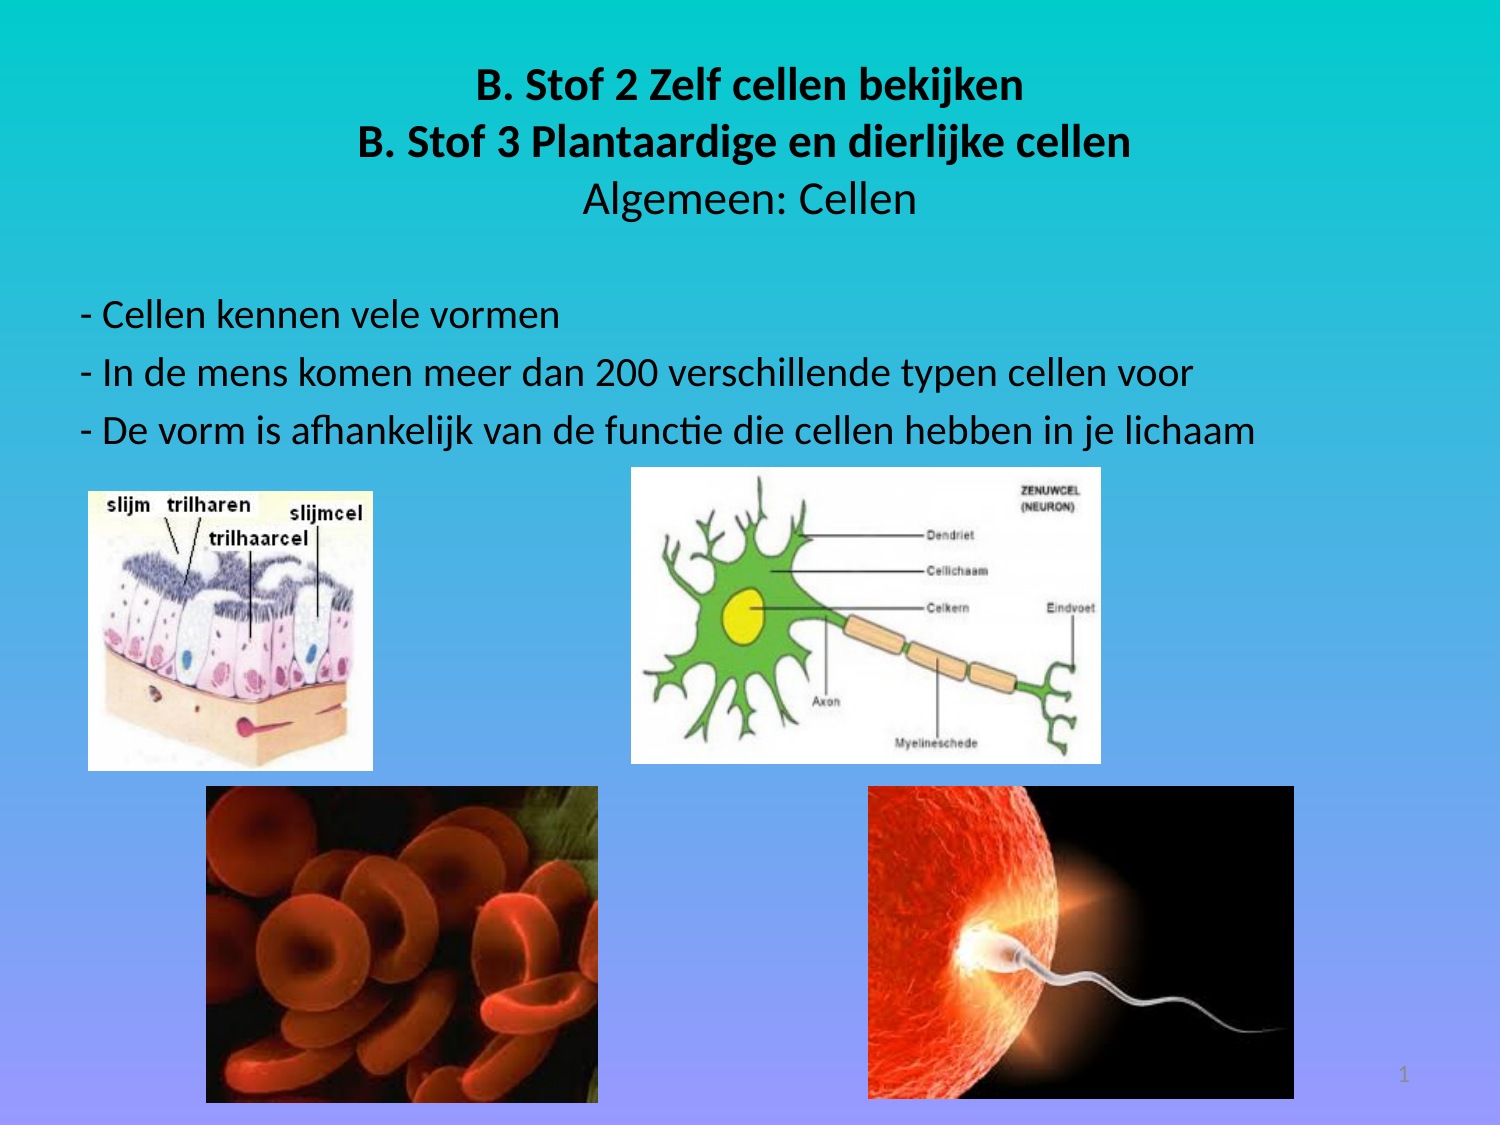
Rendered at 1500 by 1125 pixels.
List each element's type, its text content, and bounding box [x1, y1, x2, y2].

picture [867, 786, 1294, 1100]
title B. Stof 2 Zelf cellen bekijken B. Stof 3 Plantaardige en dierlijke cellen Algemeen: Cellen [75, 45, 1425, 232]
picture [631, 467, 1101, 764]
picture [88, 491, 374, 771]
slide_number 1 [1298, 1042, 1425, 1103]
picture [206, 786, 598, 1103]
list - Cellen kennen vele vormen - In de mens komen meer dan 200 verschillende typen cellen voor - De vorm is afhankelijk van de functie die cellen hebben in je lichaam [64, 278, 1415, 1059]
